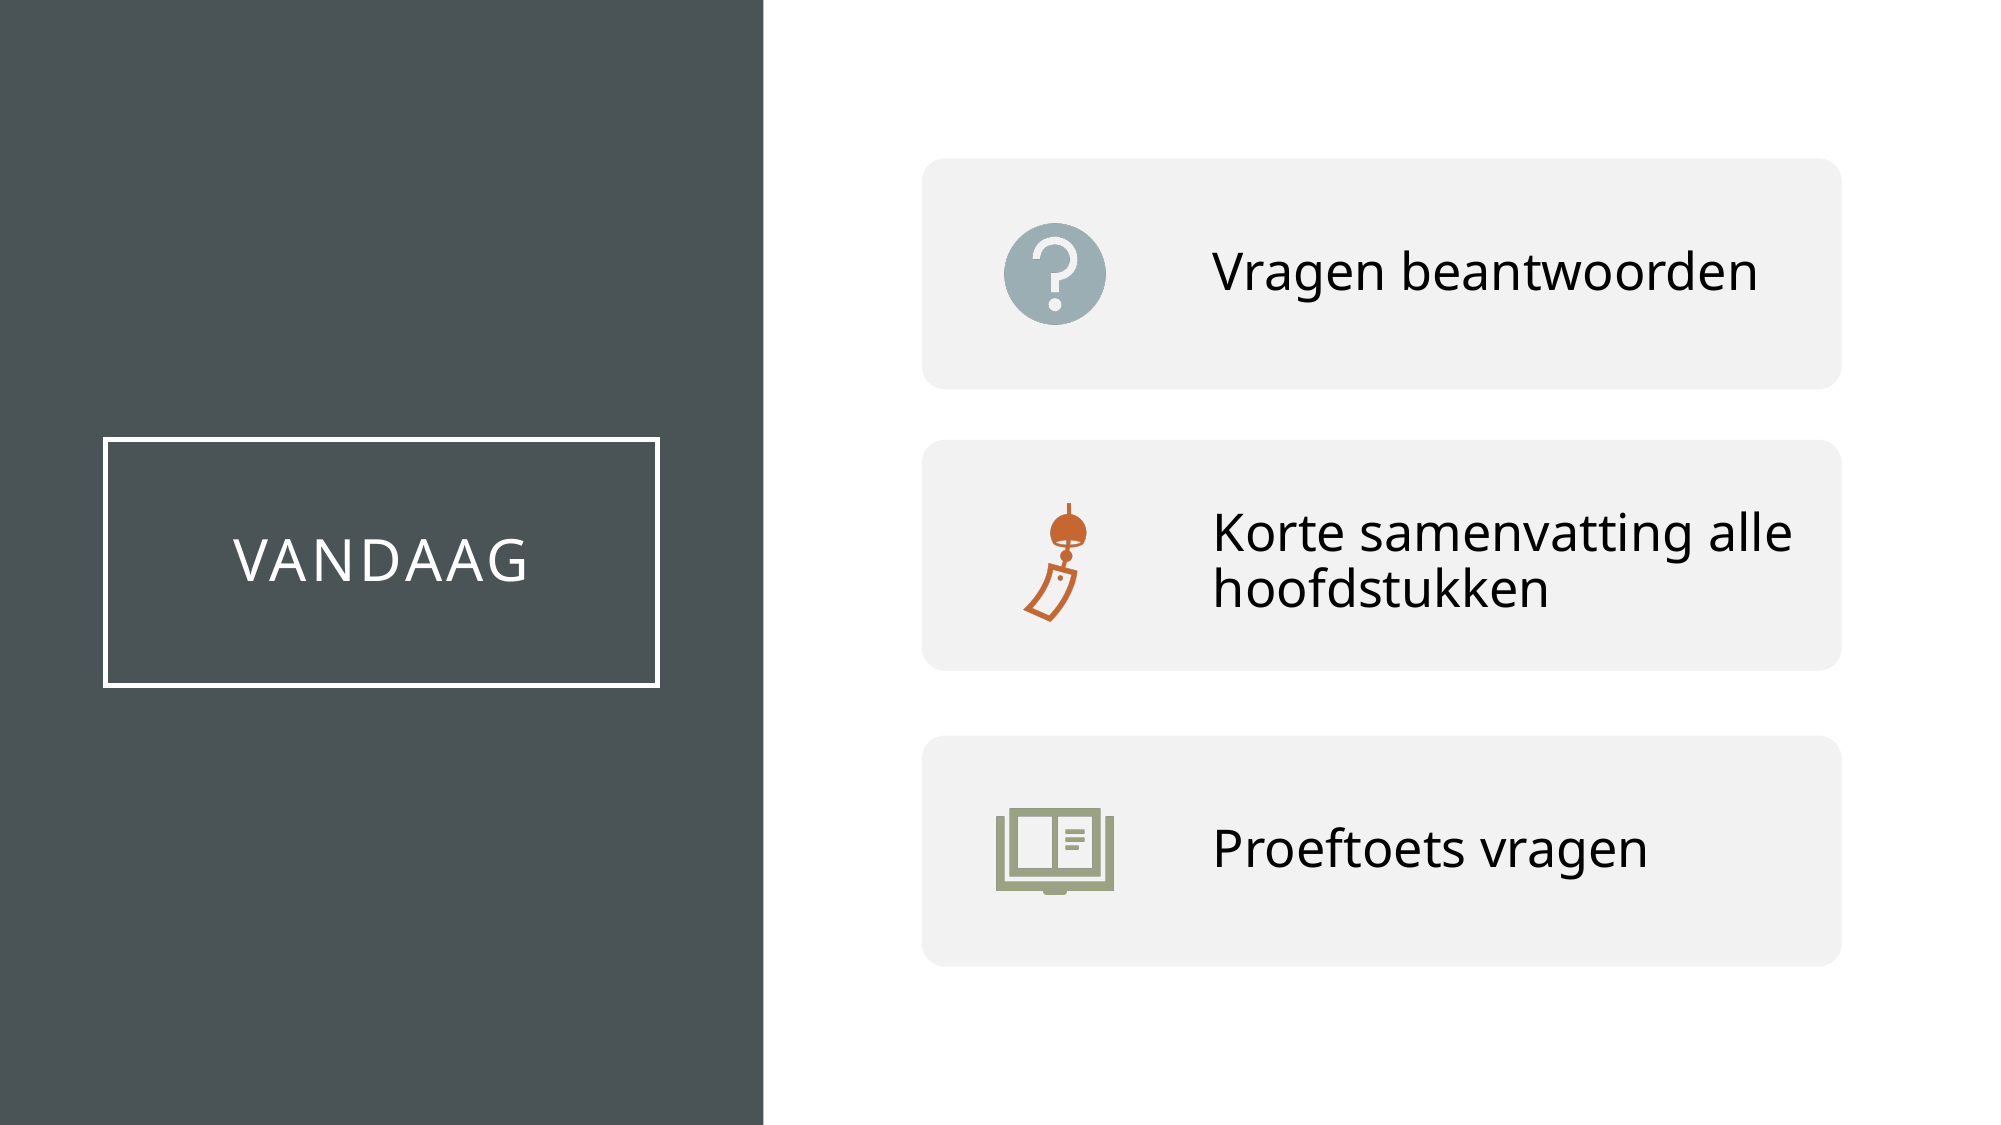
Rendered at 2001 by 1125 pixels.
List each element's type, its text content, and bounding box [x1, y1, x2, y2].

text_box [0, 0, 764, 1125]
text_box [764, 0, 2000, 1125]
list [921, 158, 1842, 967]
title vandaag [103, 437, 660, 688]
